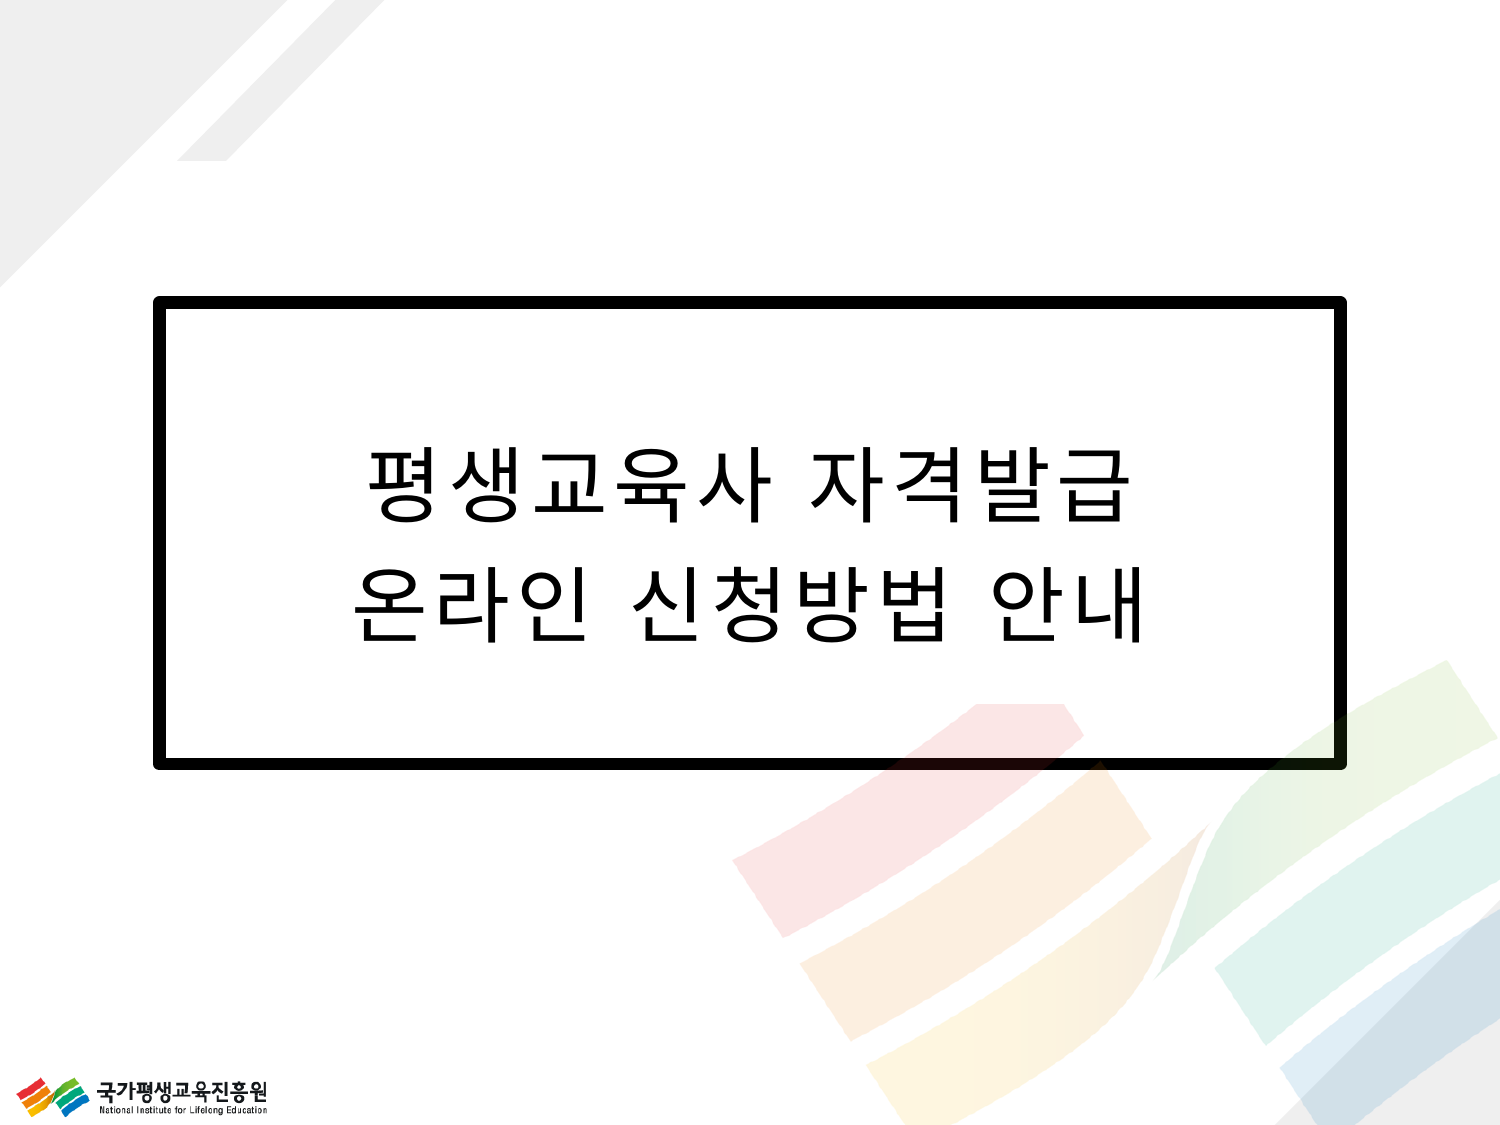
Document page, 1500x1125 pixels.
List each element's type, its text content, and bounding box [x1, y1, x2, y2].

picture [702, 589, 1500, 1125]
picture [0, 1067, 286, 1125]
text_box 평생교육사 자격발급 온라인 신청방법 안내 [159, 302, 1341, 764]
